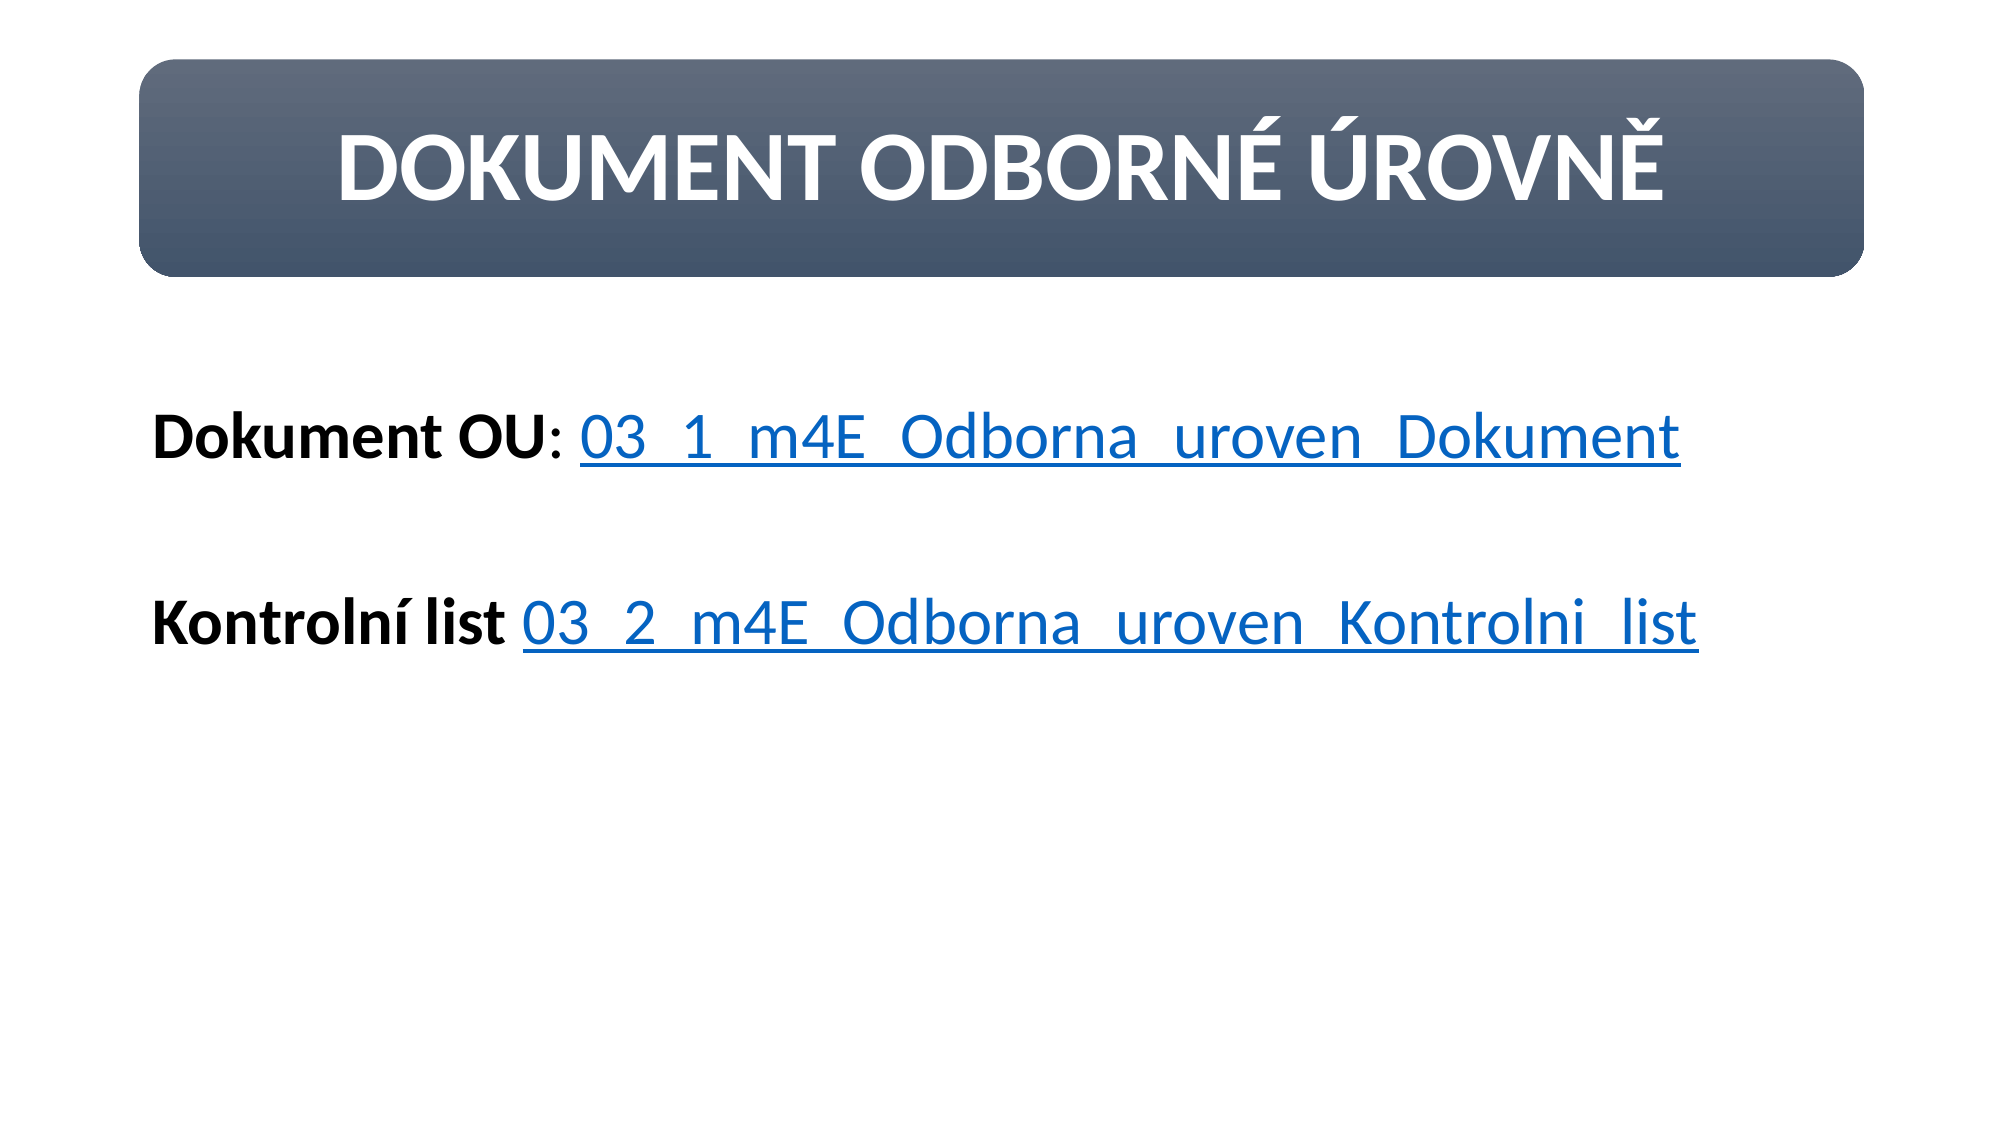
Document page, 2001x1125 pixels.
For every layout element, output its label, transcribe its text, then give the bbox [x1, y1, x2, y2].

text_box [139, 59, 1865, 277]
text_box Dokument OU: 03_1_m4E_Odborna_uroven_Dokument Kontrolní list 03_2_m4E_Odborna_uroven_Kontrolni_list [137, 292, 1863, 1034]
